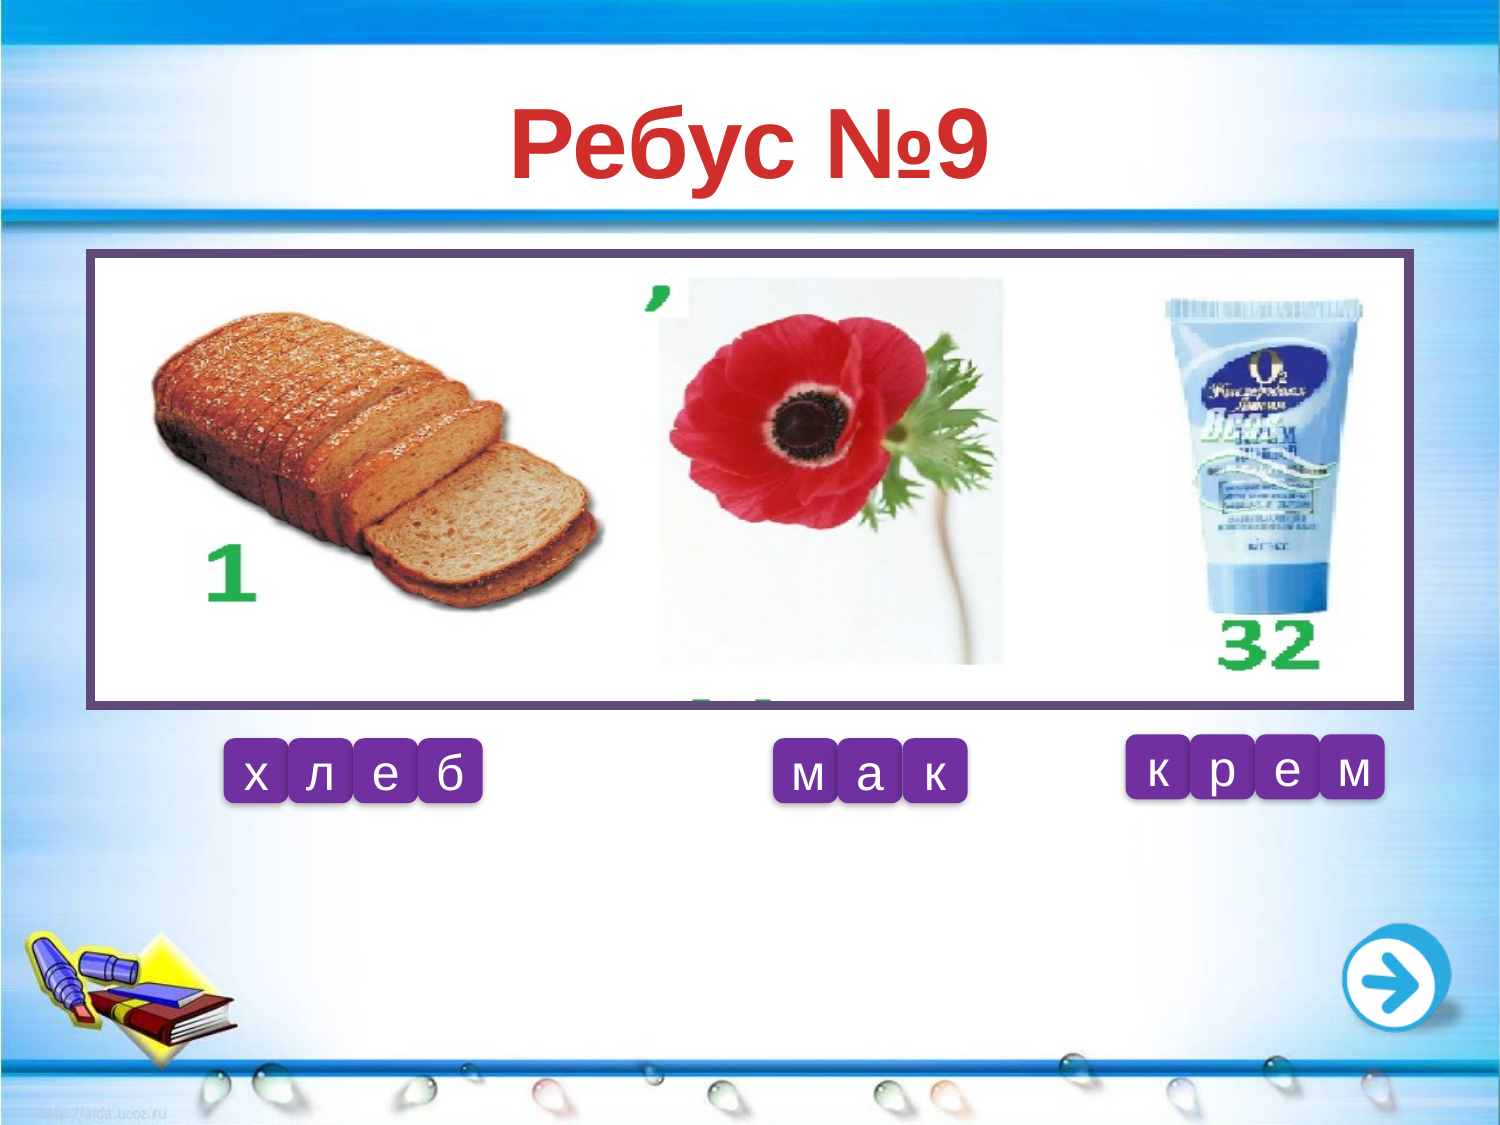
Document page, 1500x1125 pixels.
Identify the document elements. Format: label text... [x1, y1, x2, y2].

text_box м [1319, 734, 1385, 800]
text_box [0, 917, 205, 1064]
text_box к [902, 738, 968, 804]
text_box е [1255, 734, 1318, 800]
text_box р [1189, 734, 1253, 800]
text_box а [837, 738, 900, 804]
text_box к [1125, 734, 1188, 800]
picture [0, 0, 1500, 1125]
text_box б [417, 738, 483, 804]
title Ребус №9 [75, 45, 1425, 233]
text_box е [353, 738, 416, 804]
text_box х [223, 738, 286, 804]
text_box л [288, 738, 351, 804]
text_box м [773, 738, 836, 804]
